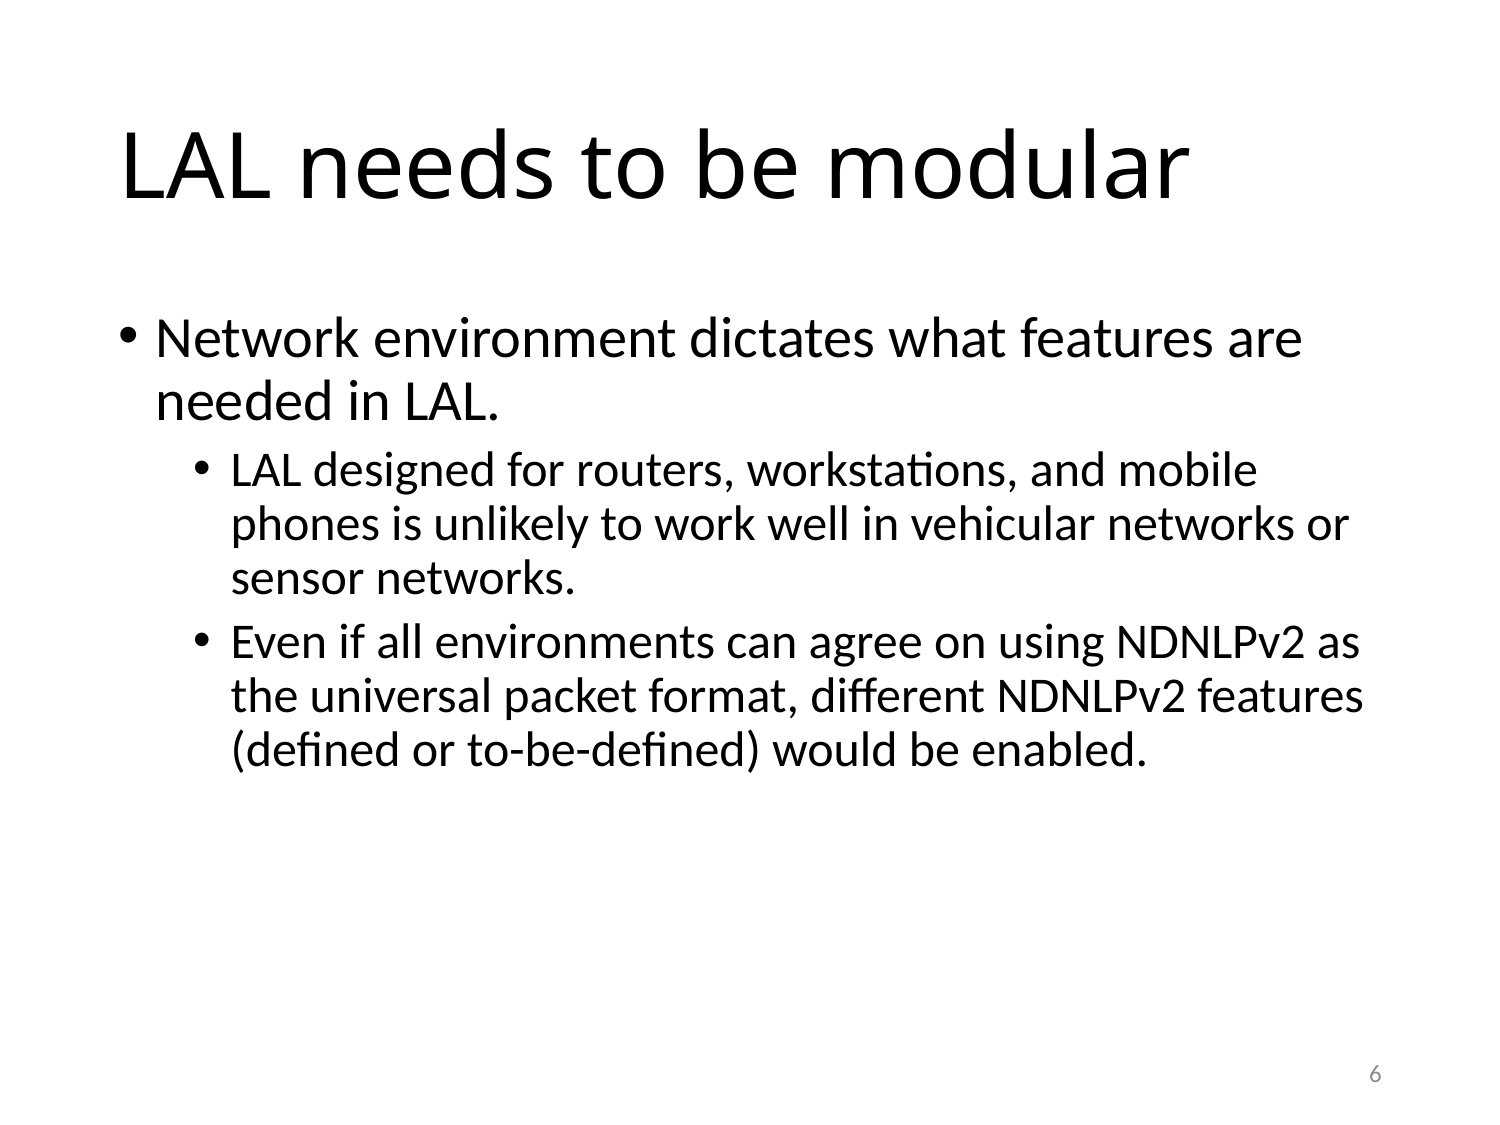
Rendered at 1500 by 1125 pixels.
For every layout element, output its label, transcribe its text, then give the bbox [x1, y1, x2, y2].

title LAL needs to be modular [103, 59, 1397, 278]
slide_number 6 [1059, 1042, 1397, 1103]
list Network environment dictates what features are needed in LAL. LAL designed for routers, workstations, and mobile phones is unlikely to work well in vehicular networks or sensor networks. Even if all environments can agree on using NDNLPv2 as the universal packet format, different NDNLPv2 features (defined or to-be-defined) would be enabled. [103, 299, 1397, 1014]
